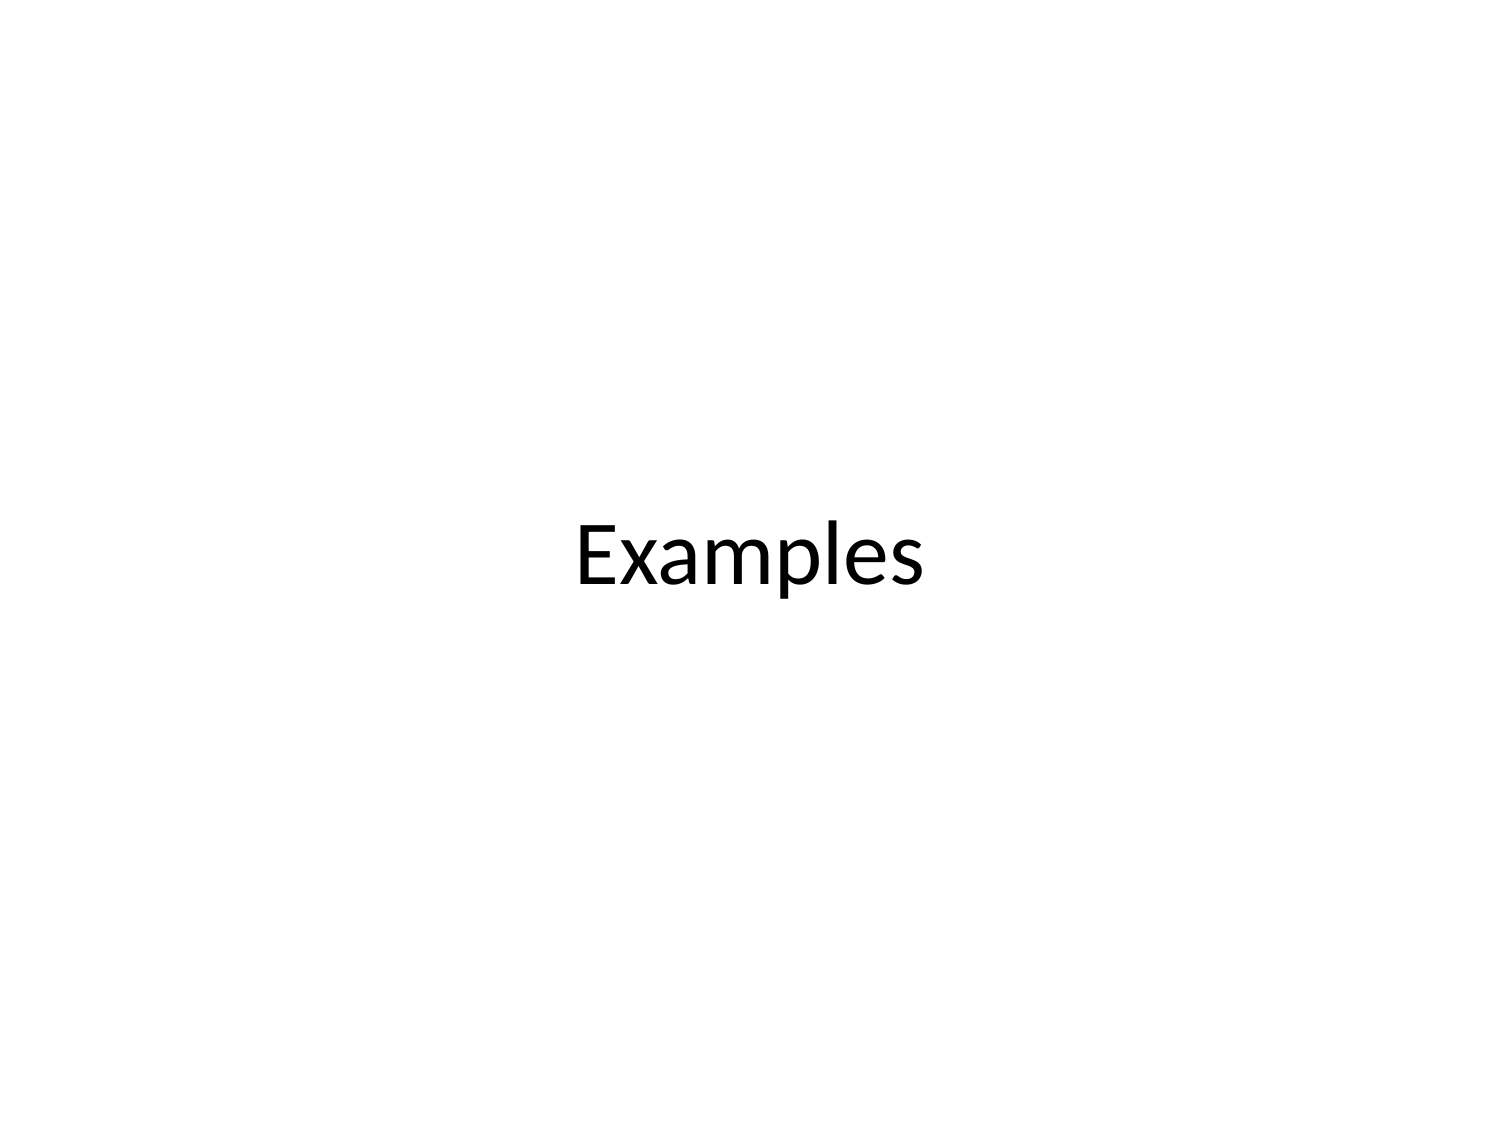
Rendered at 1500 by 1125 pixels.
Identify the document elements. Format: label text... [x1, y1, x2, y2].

title Examples [74, 44, 1426, 1051]
